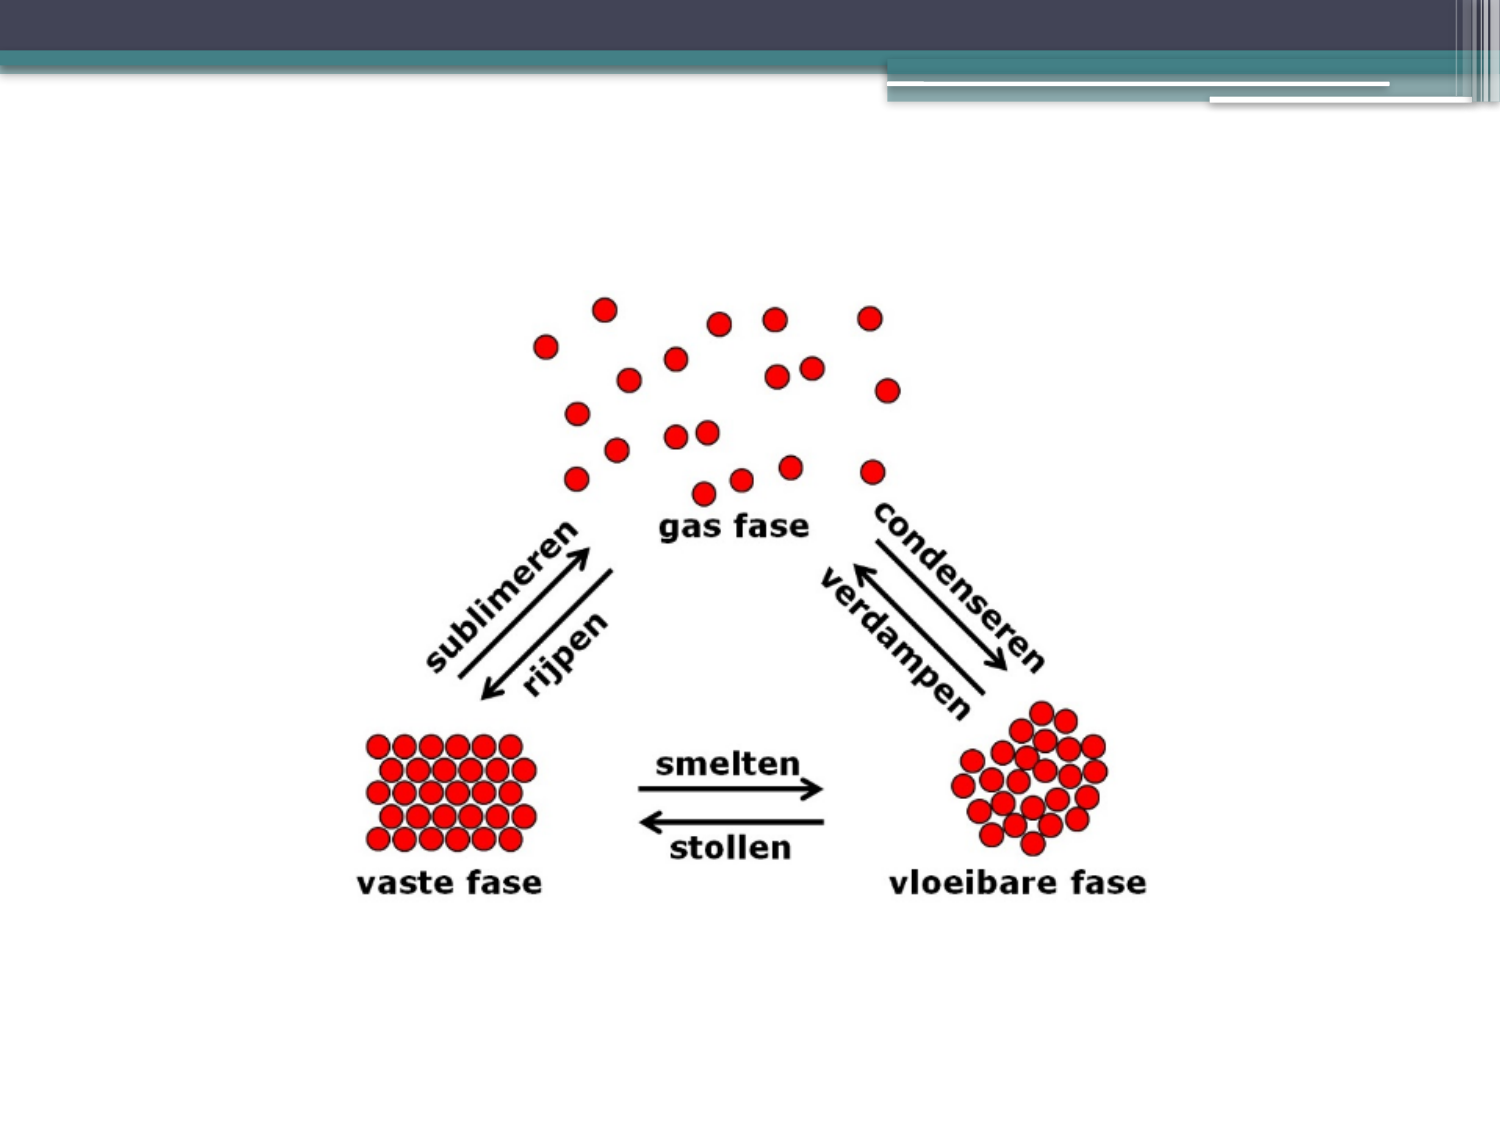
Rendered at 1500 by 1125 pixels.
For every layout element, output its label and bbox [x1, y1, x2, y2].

list [336, 290, 1164, 907]
